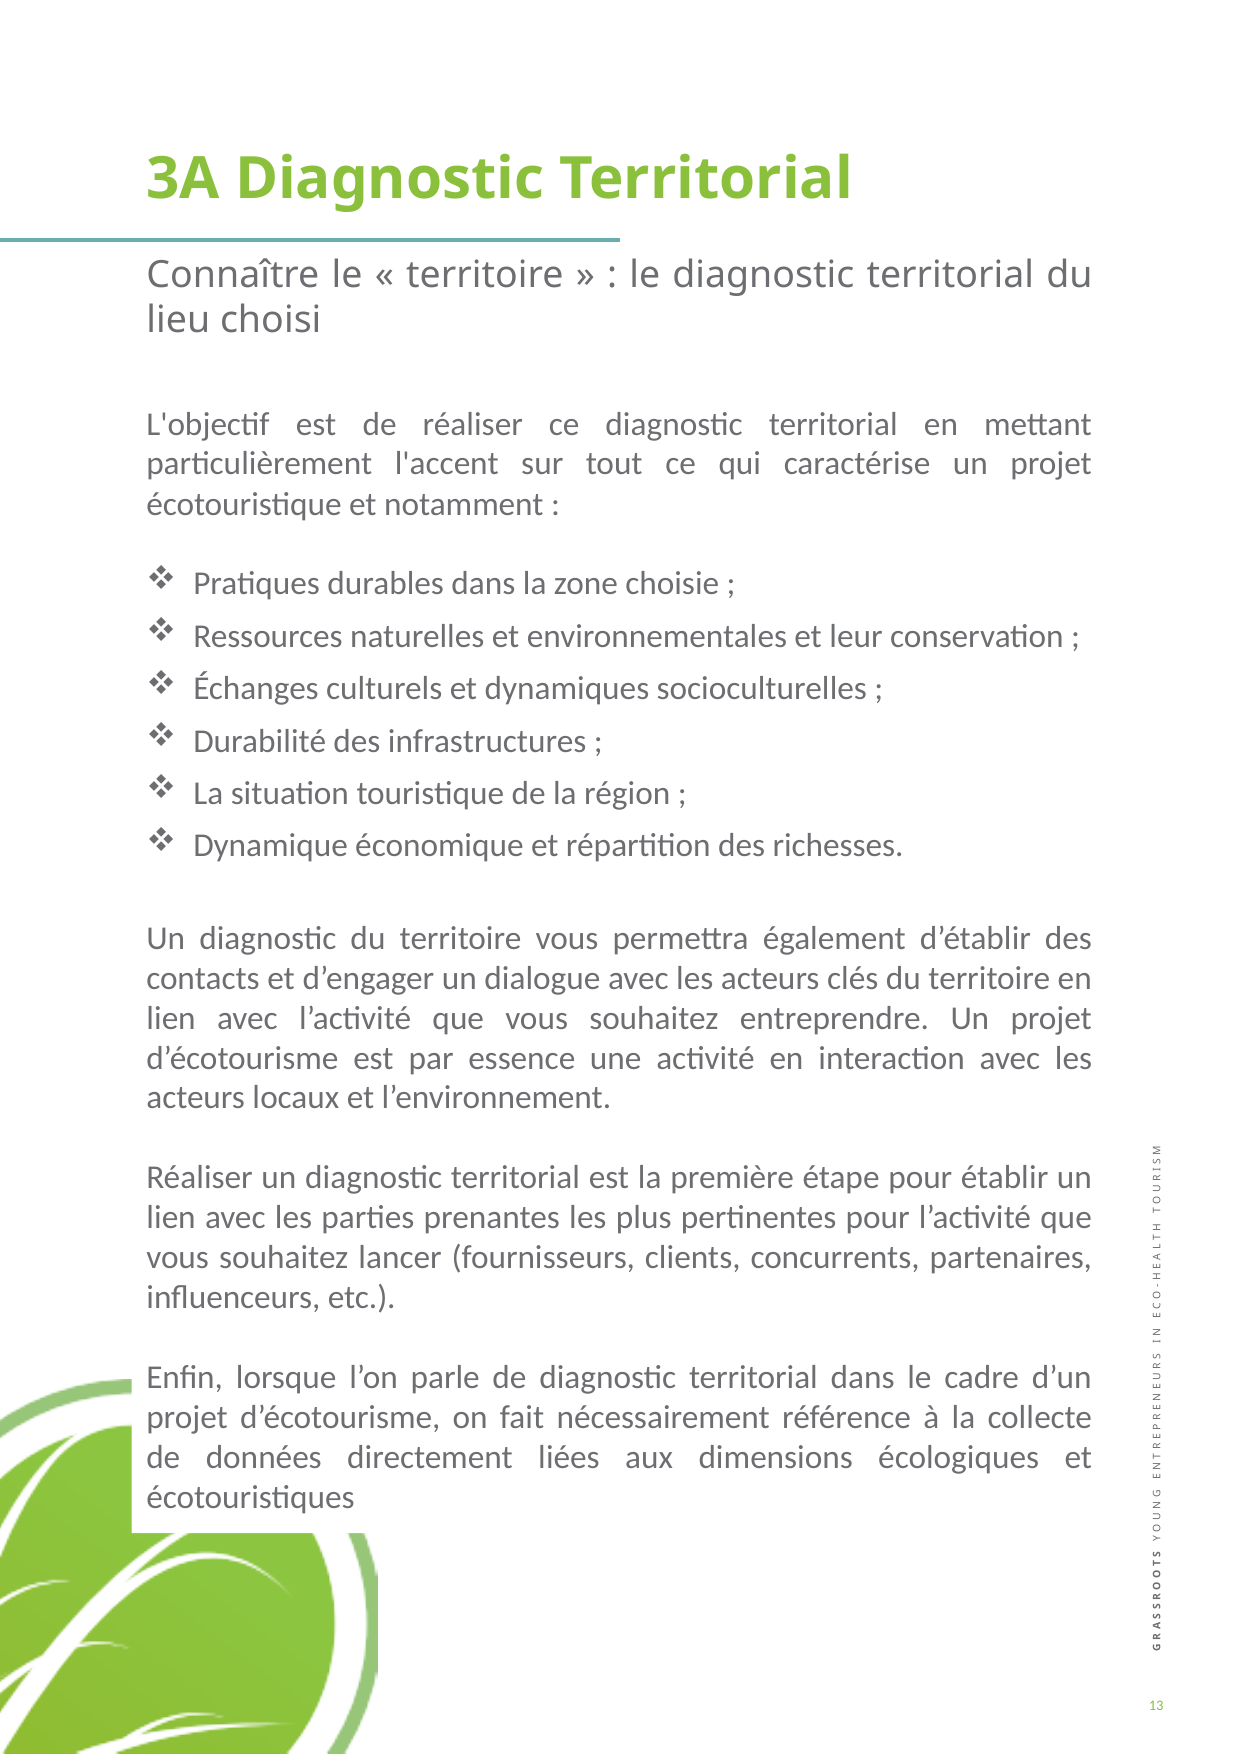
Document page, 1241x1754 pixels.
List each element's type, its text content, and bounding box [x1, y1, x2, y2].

list Connaître le « territoire » : le diagnostic territorial du lieu choisi [131, 242, 1109, 371]
slide_number 13 [1125, 1666, 1187, 1743]
text_box [320, 615, 351, 664]
list L'objectif est de réaliser ce diagnostic territorial en mettant particulièrement l'accent sur tout ce qui caractérise un projet écotouristique et notamment : Pratiques durables dans la zone choisie ; Ressources naturelles et environnementales et leur conservation ; Échanges culturels et dynamiques socioculturelles ; Durabilité des infrastructures ; La situation touristique de la région ; Dynamique économique et répartition des richesses. Un diagnostic du territoire vous permettra également d’établir des contacts et d’engager un dialogue avec les acteurs clés du territoire en lien avec l’activité que vous souhaitez entreprendre. Un projet d’écotourisme est par essence une activité en interaction avec les acteurs locaux et l’environnement. Réaliser un diagnostic territorial est la première étape pour établir un lien avec les parties prenantes les plus pertinentes pour l’activité que vous souhaitez lancer (fournisseurs, clients, concurrents, partenaires, influenceurs, etc.). Enfin, lorsque l’on parle de diagnostic territorial dans le cadre d’un projet d’écotourisme, on fait nécessairement référence à la collecte de données directement liées aux dimensions écologiques et écotouristiques [131, 394, 1109, 1534]
list 3A Diagnostic Territorial [131, 132, 1109, 242]
